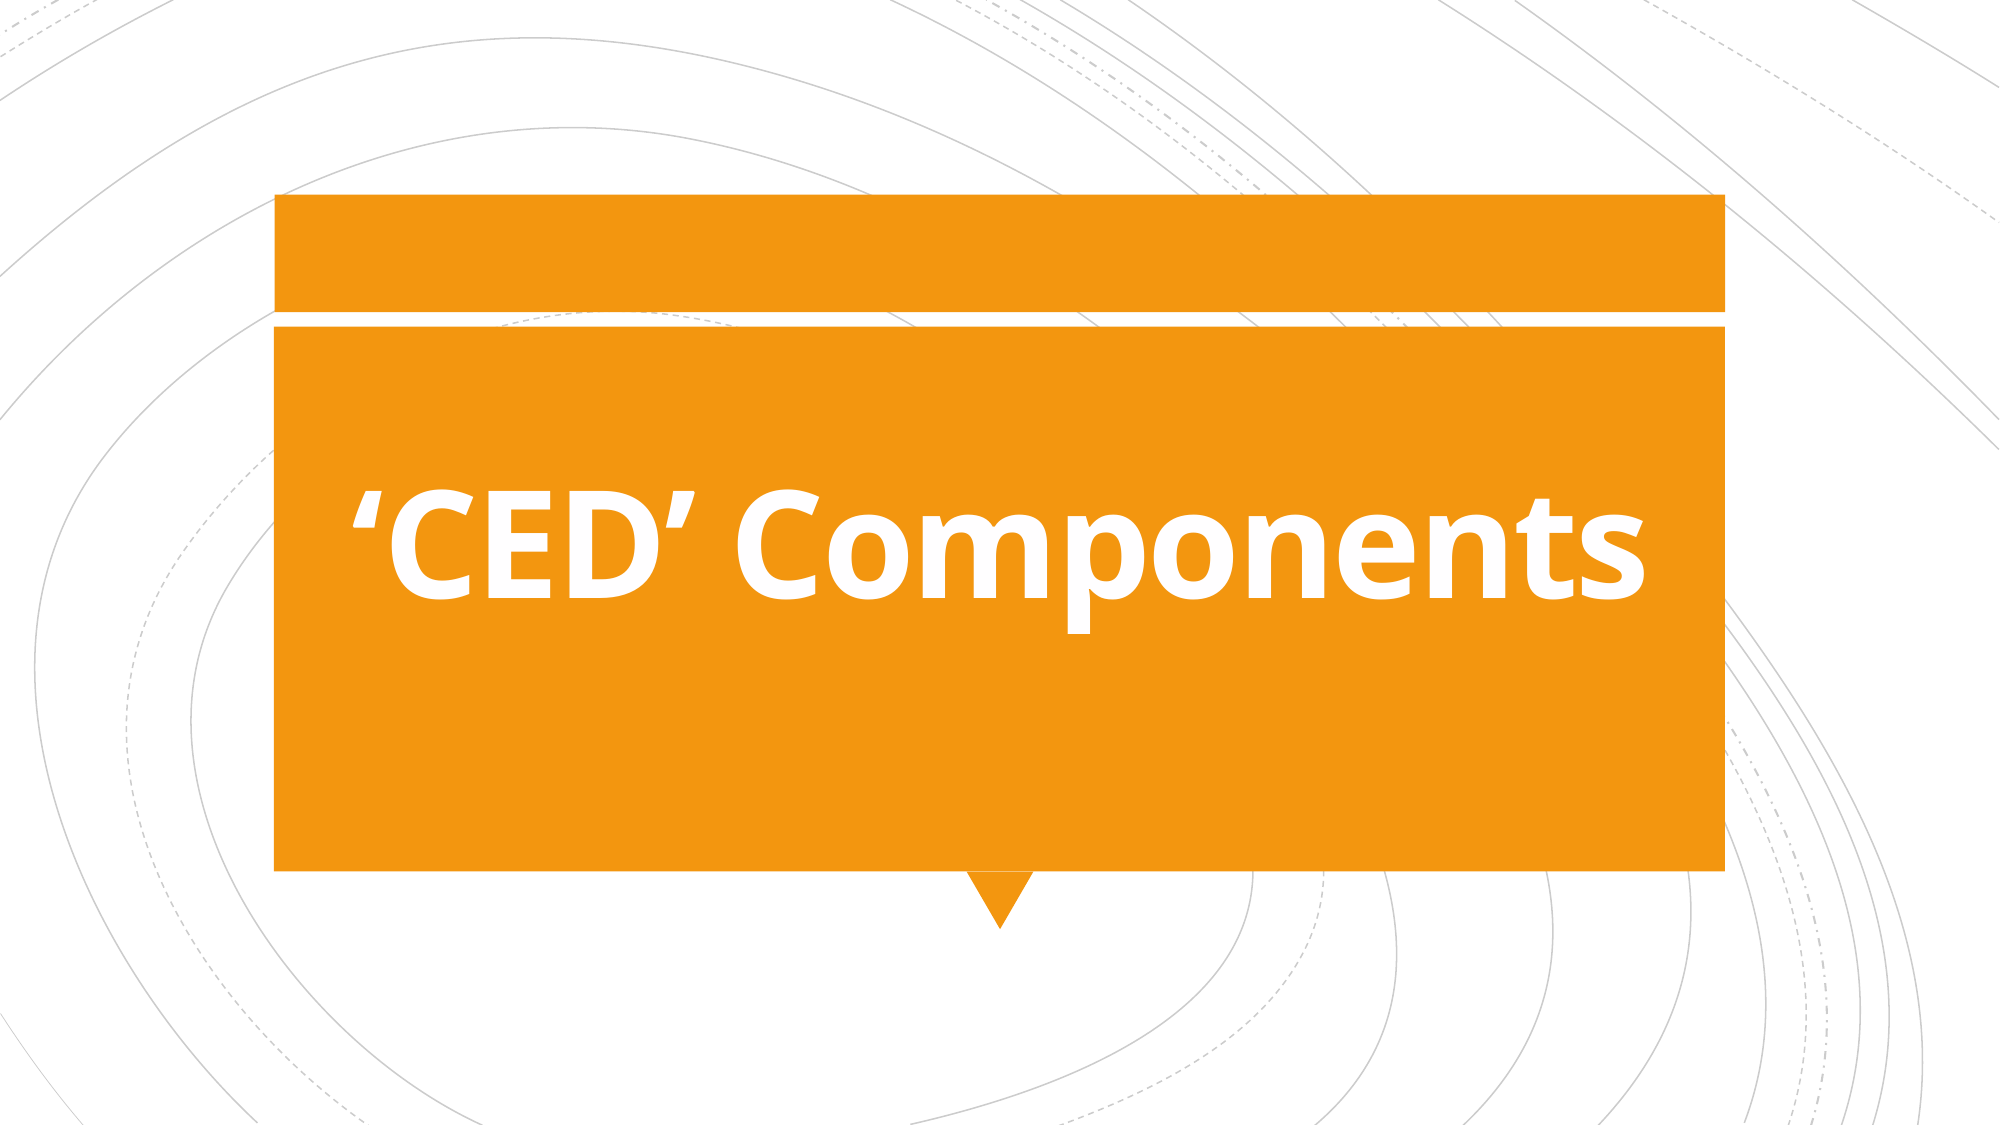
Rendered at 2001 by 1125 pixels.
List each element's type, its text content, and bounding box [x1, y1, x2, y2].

title ‘CED’ Components [288, 340, 1713, 628]
